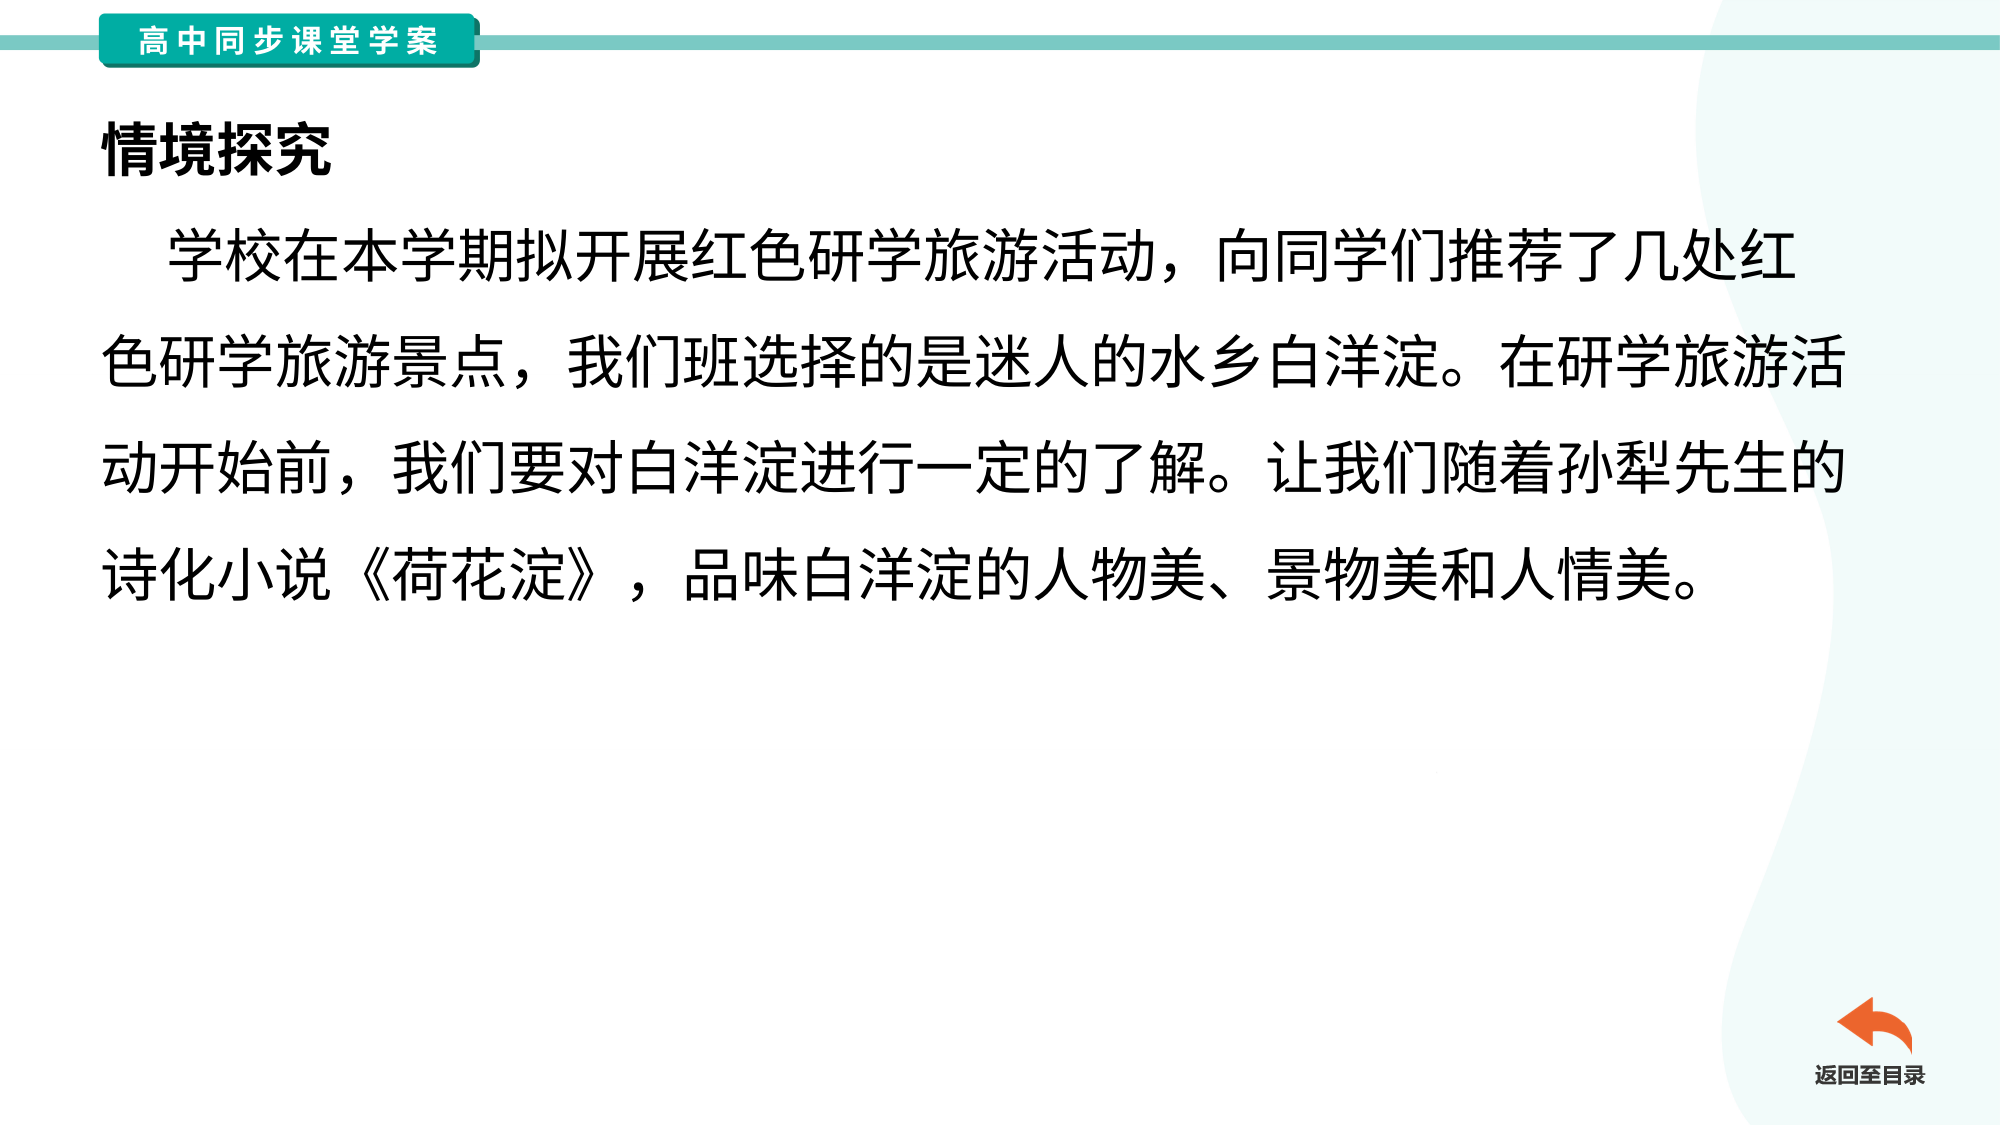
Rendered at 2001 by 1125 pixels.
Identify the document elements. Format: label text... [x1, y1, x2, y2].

text_box 情境探究 学校在本学期拟开展红色研学旅游活动，向同学们推荐了几处红 色研学旅游景点，我们班选择的是迷人的水乡白洋淀。在研学旅游活 动开始前，我们要对白洋淀进行一定的了解。让我们随着孙犁先生的 诗化小说《荷花淀》，品味白洋淀的人物美、景物美和人情美。 [100, 76, 1899, 608]
picture [0, 0, 2000, 1125]
